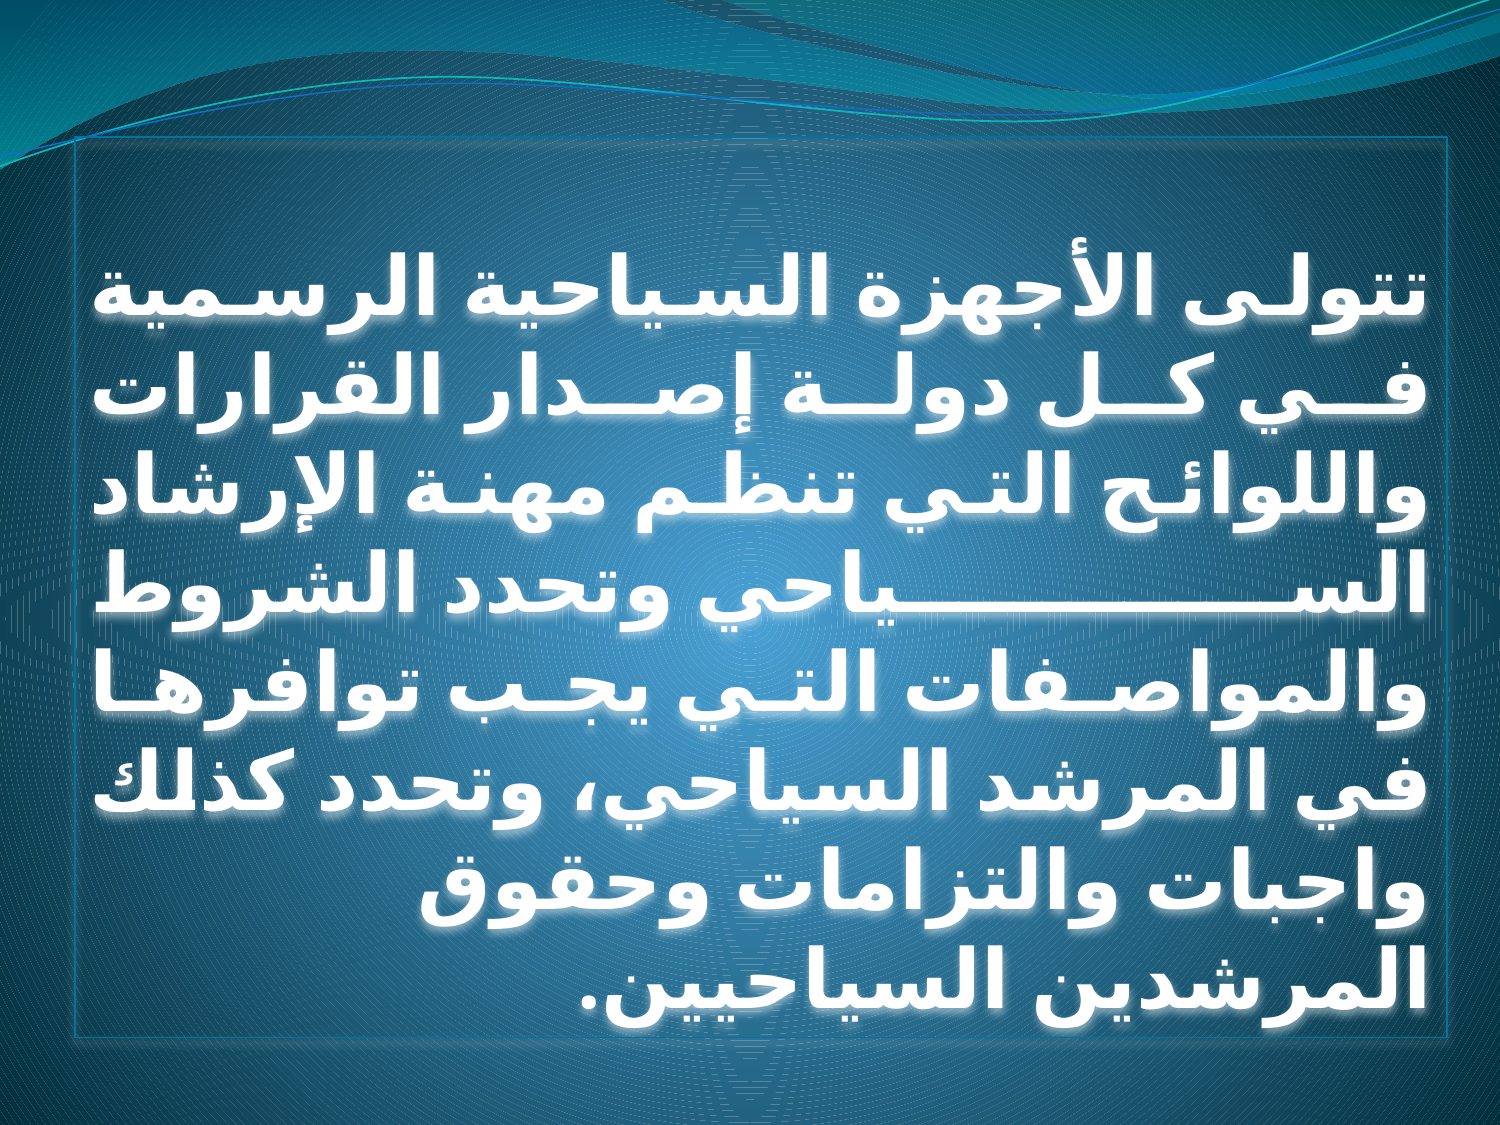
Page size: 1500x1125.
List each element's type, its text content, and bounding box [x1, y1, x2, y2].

list تتولى الأجهزة السياحية الرسمية في كل دولة إصدار القرارات واللوائح التي تنظم مهنة الإرشاد السياحي وتحدد الشروط والمواصفات التي يجب توافرها في المرشد السياحي، وتحدد كذلك واجبات والتزامات وحقوق المرشدين السياحيين. [74, 136, 1448, 1038]
